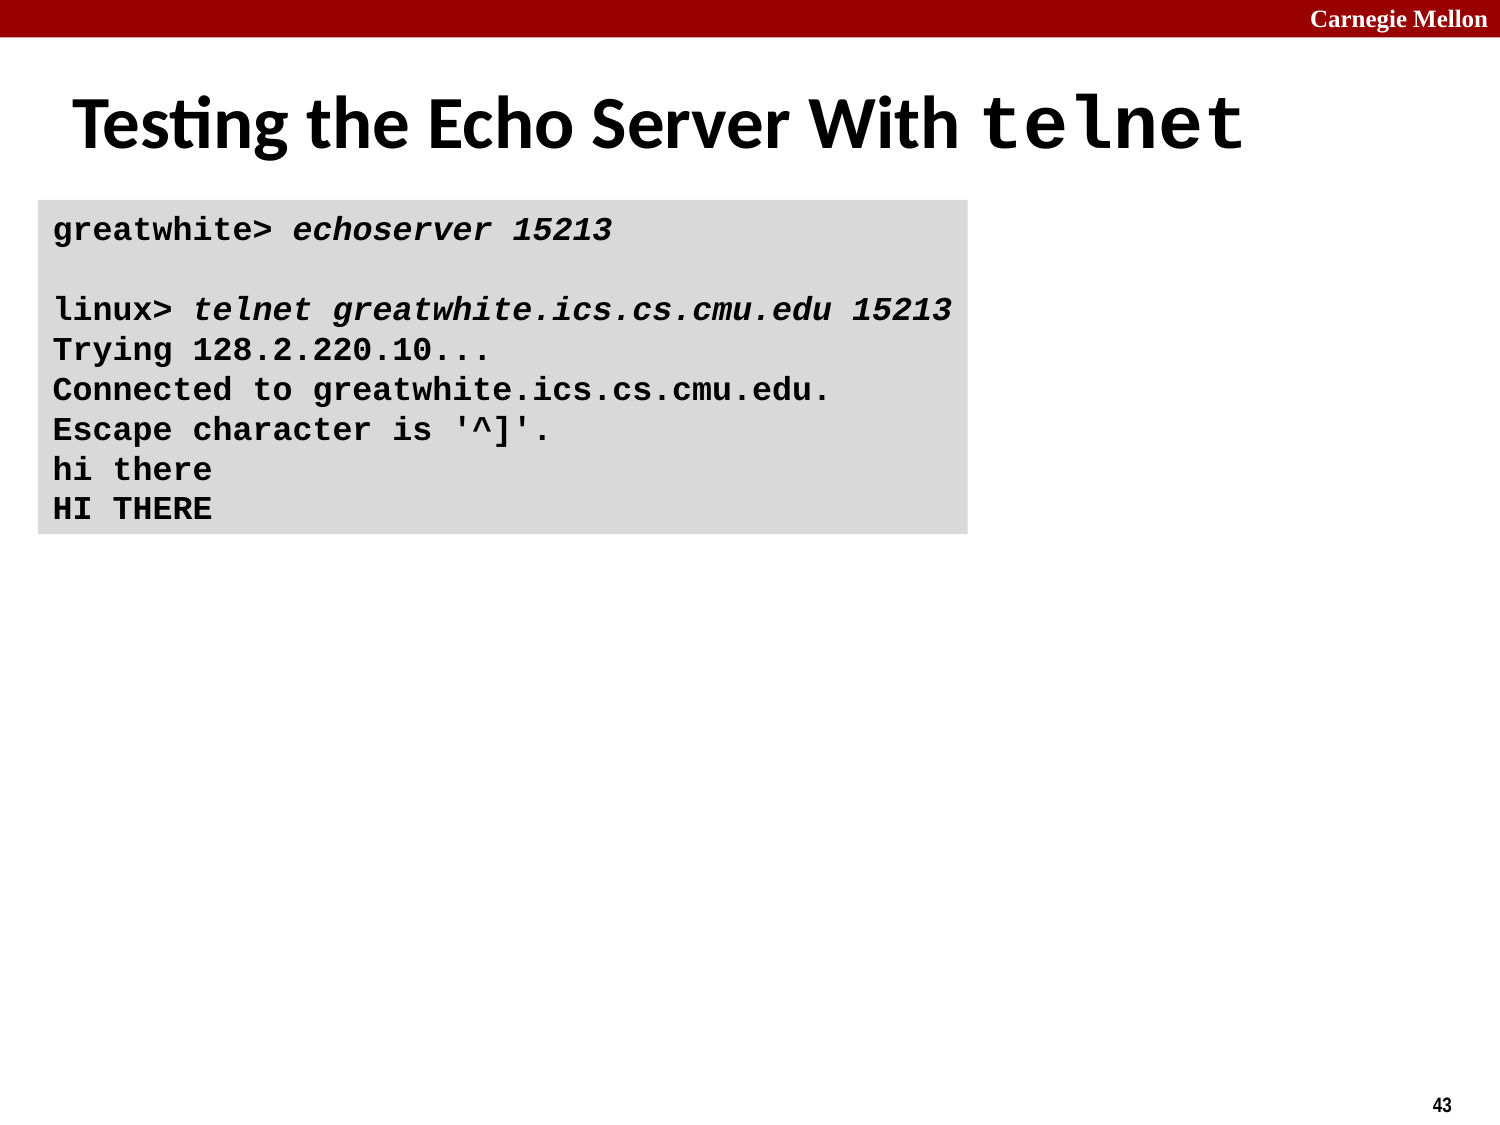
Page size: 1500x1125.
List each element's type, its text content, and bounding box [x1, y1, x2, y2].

title Testing the Echo Server With telnet [56, 71, 1467, 166]
text_box greatwhite> echoserver 15213 linux> telnet greatwhite.ics.cs.cmu.edu 15213 Trying 128.2.220.10... Connected to greatwhite.ics.cs.cmu.edu. Escape character is '^]'. hi there HI THERE [37, 199, 968, 535]
